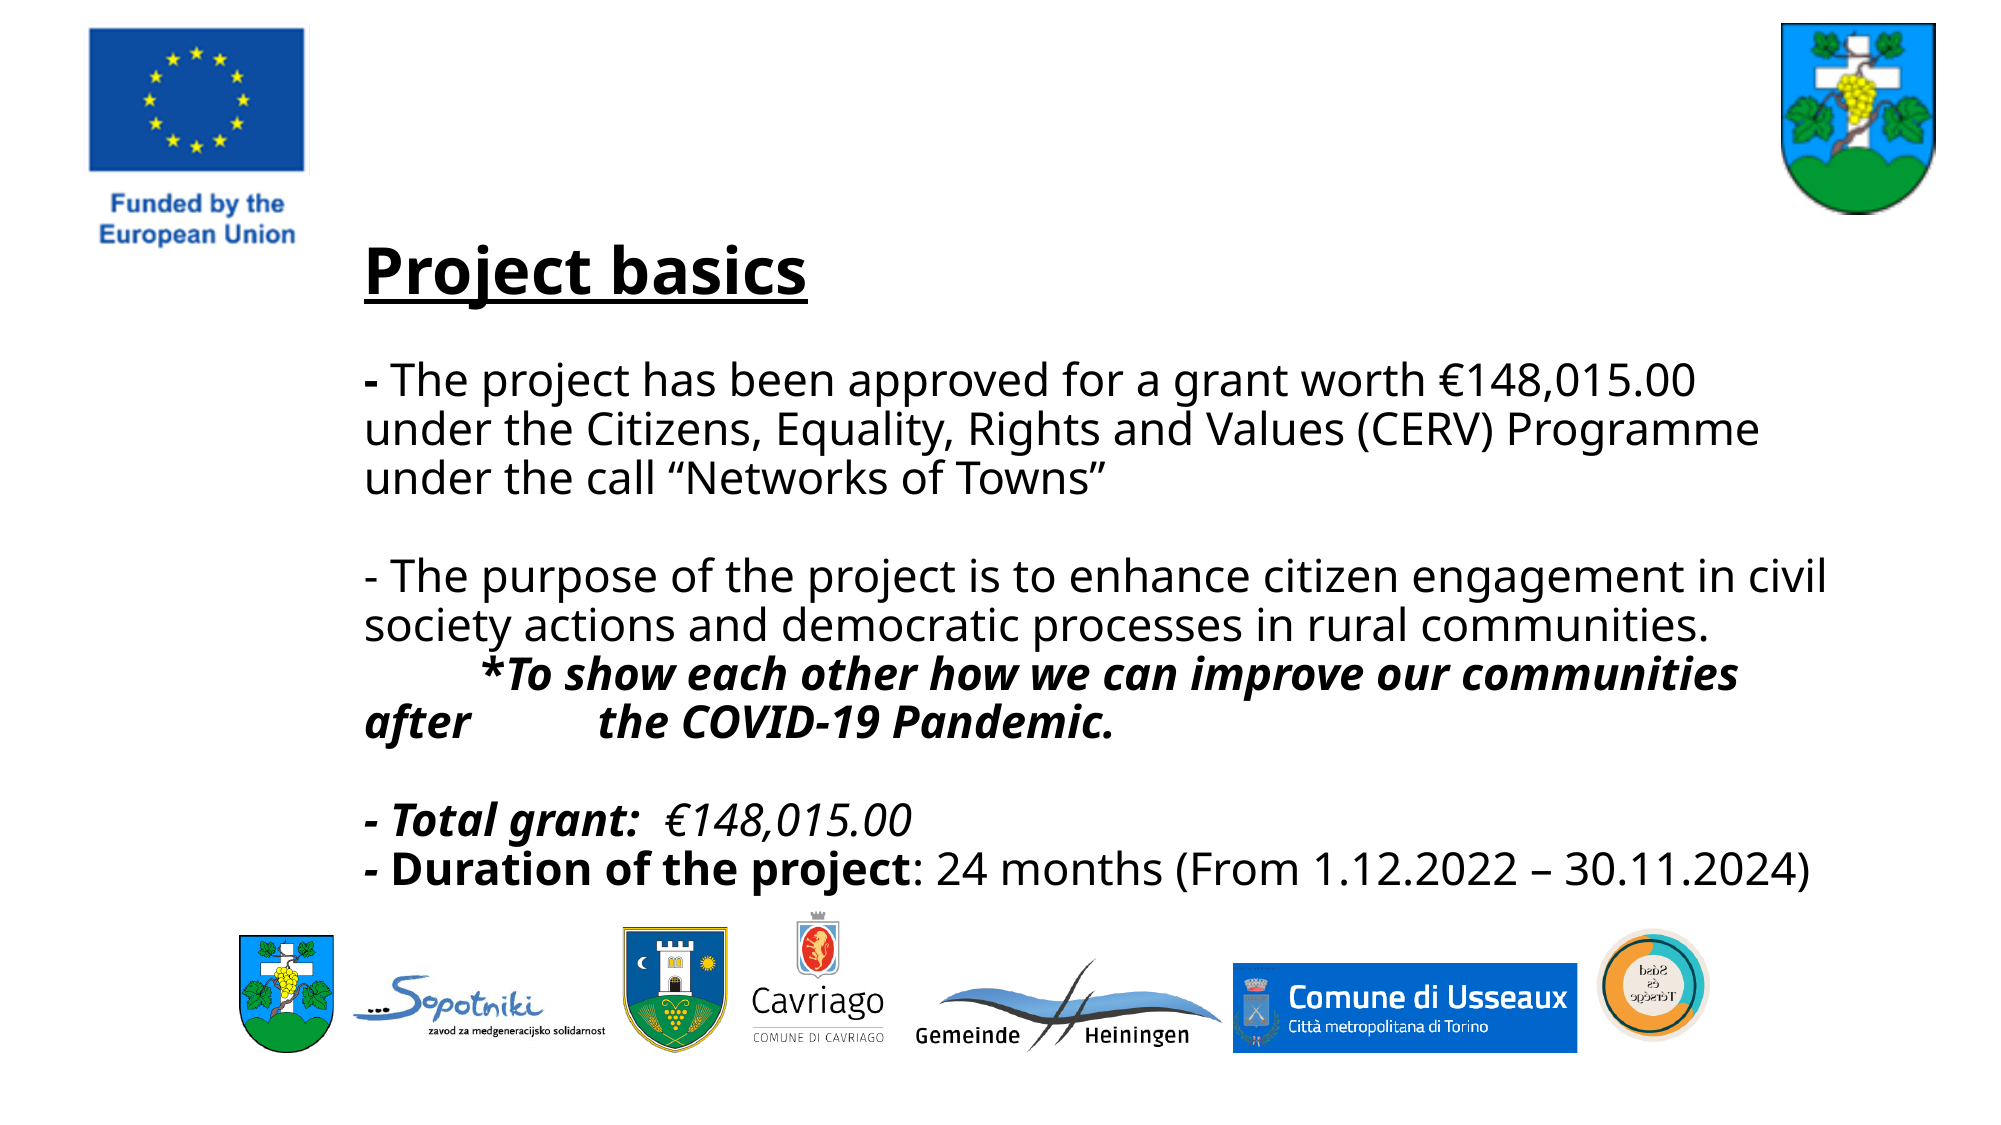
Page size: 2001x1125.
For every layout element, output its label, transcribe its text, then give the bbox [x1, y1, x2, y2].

picture [239, 900, 1761, 1054]
picture [1780, 23, 1936, 215]
title Project basics - The project has been approved for a grant worth €148,015.00 under the Citizens, Equality, Rights and Values (CERV) Programme under the call “Networks of Towns” - The purpose of the project is to enhance citizen engagement in civil society actions and democratic processes in rural communities. *To show each other how we can improve our communities after the COVID-19 Pandemic. - Total grant: €148,015.00 - Duration of the project: 24 months (From 1.12.2022 – 30.11.2024) [348, 97, 1849, 904]
picture [64, 2, 330, 271]
